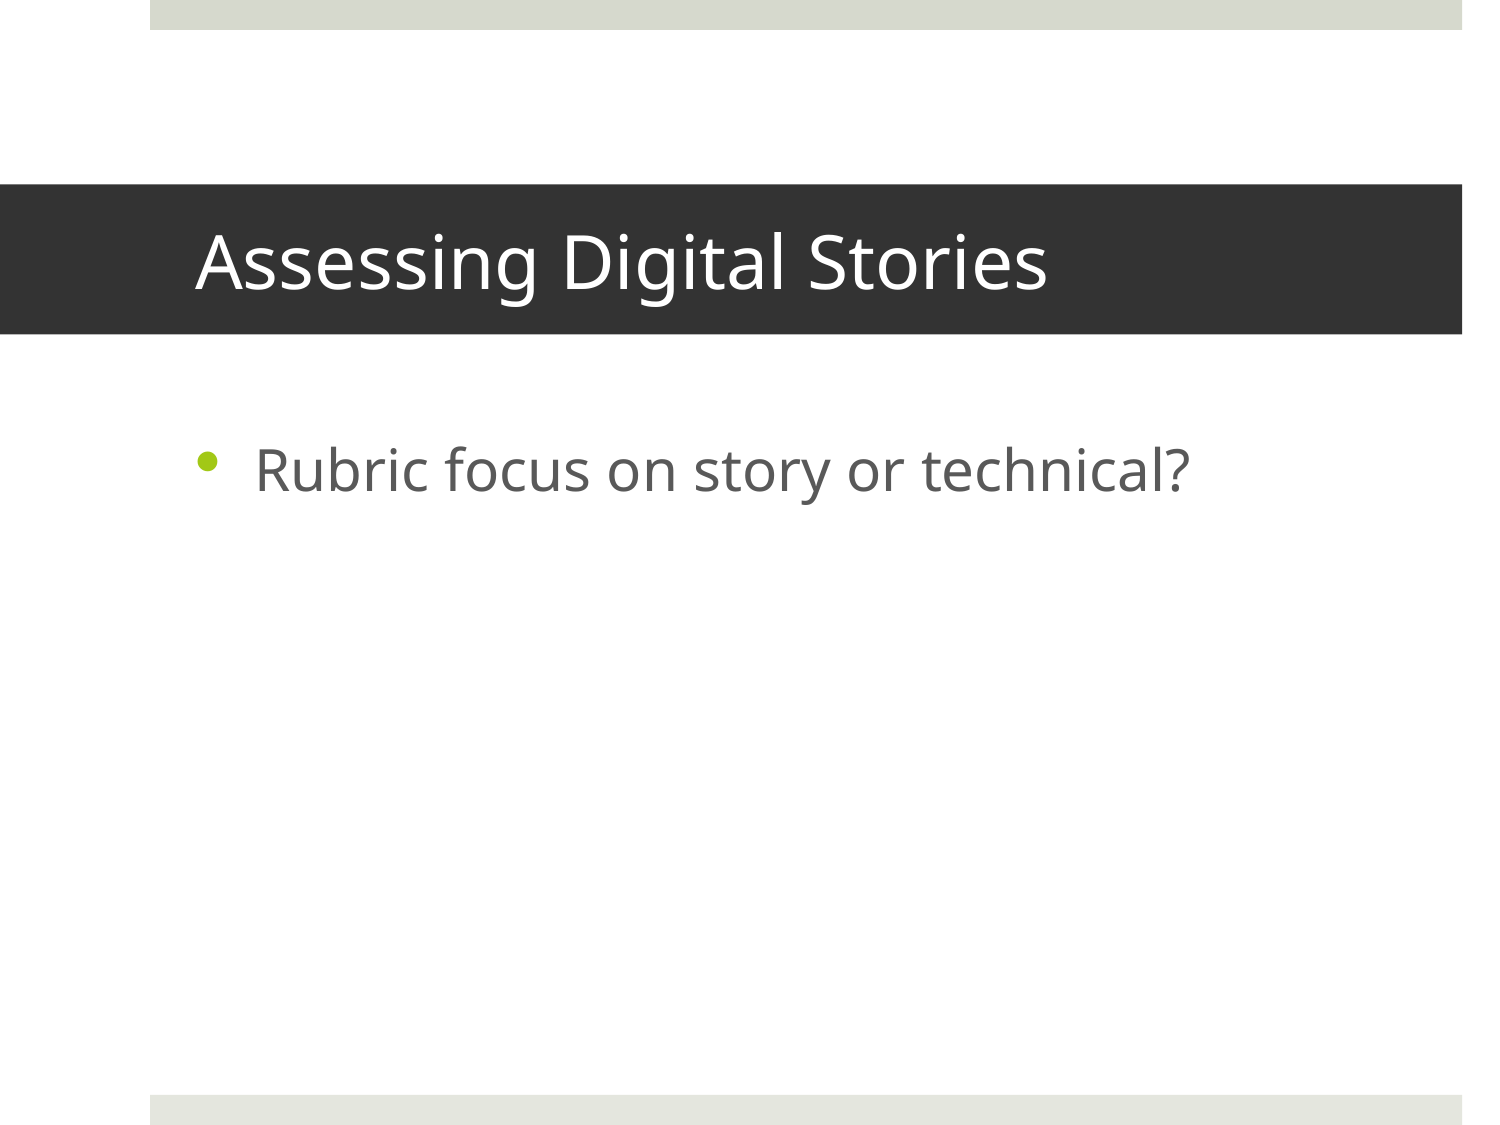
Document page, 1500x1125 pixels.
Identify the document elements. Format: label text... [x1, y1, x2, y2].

title Assessing Digital Stories [0, 184, 1463, 335]
list Rubric focus on story or technical? [182, 425, 1432, 1028]
